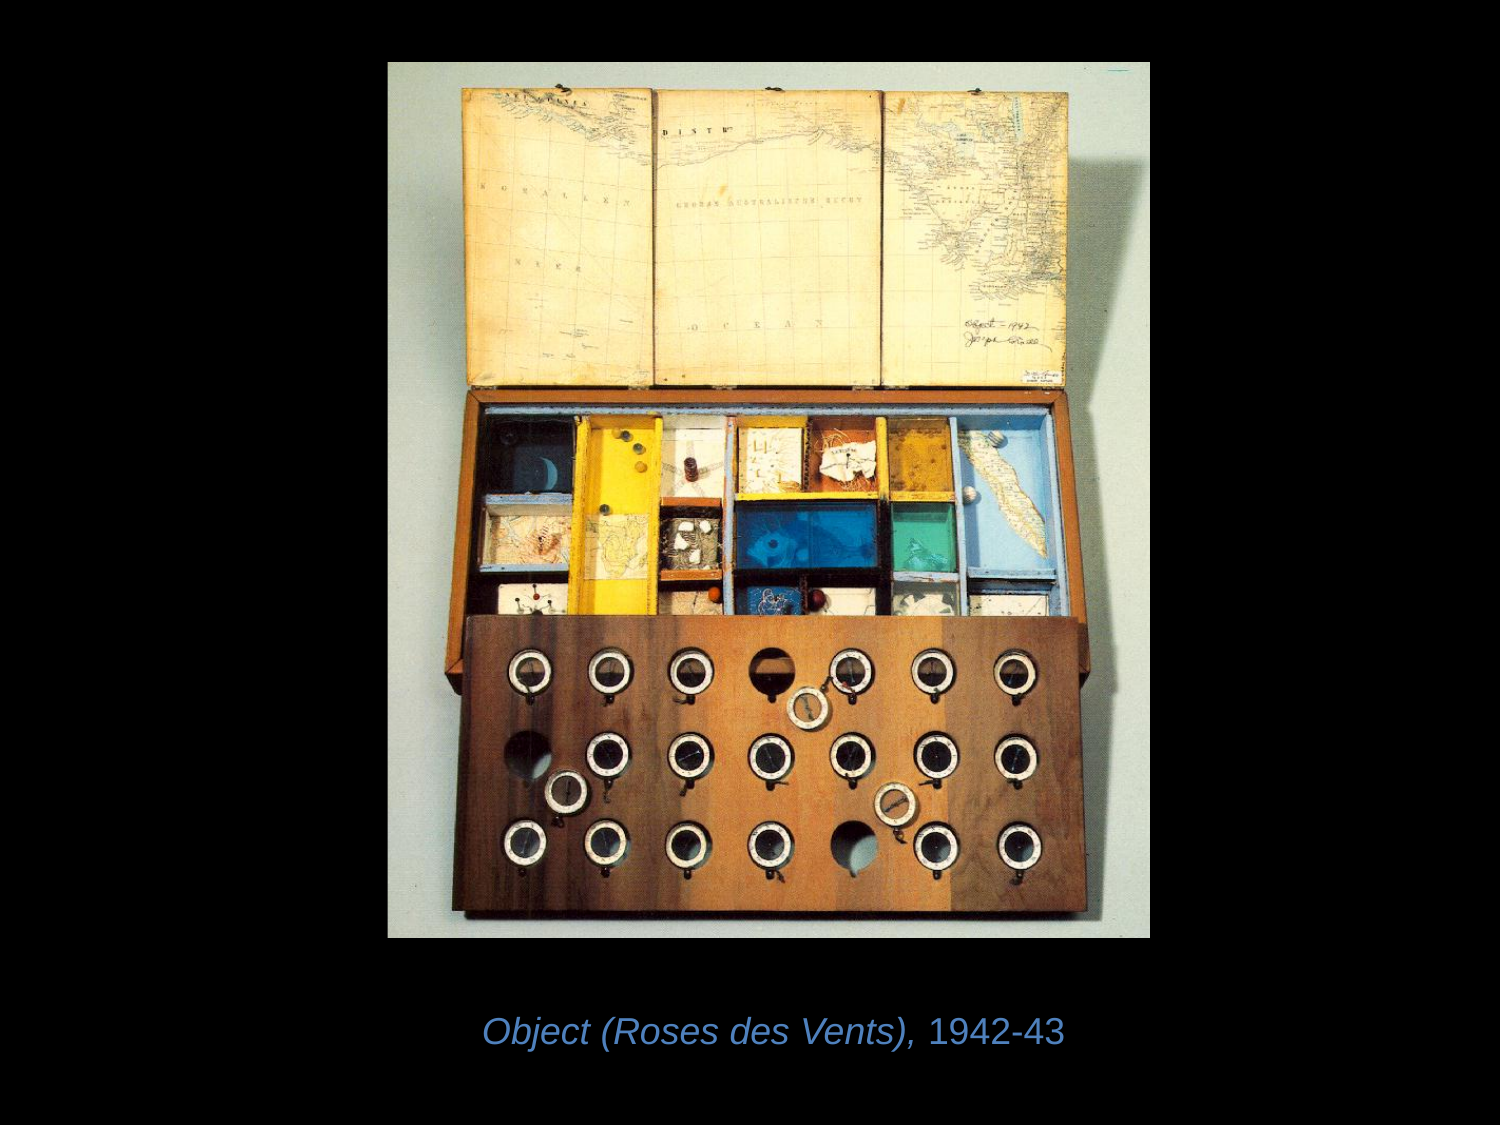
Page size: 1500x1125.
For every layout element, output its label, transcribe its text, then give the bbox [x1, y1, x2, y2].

text_box Object (Roses des Vents), 1942-43 [425, 999, 1350, 1060]
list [387, 62, 1151, 938]
